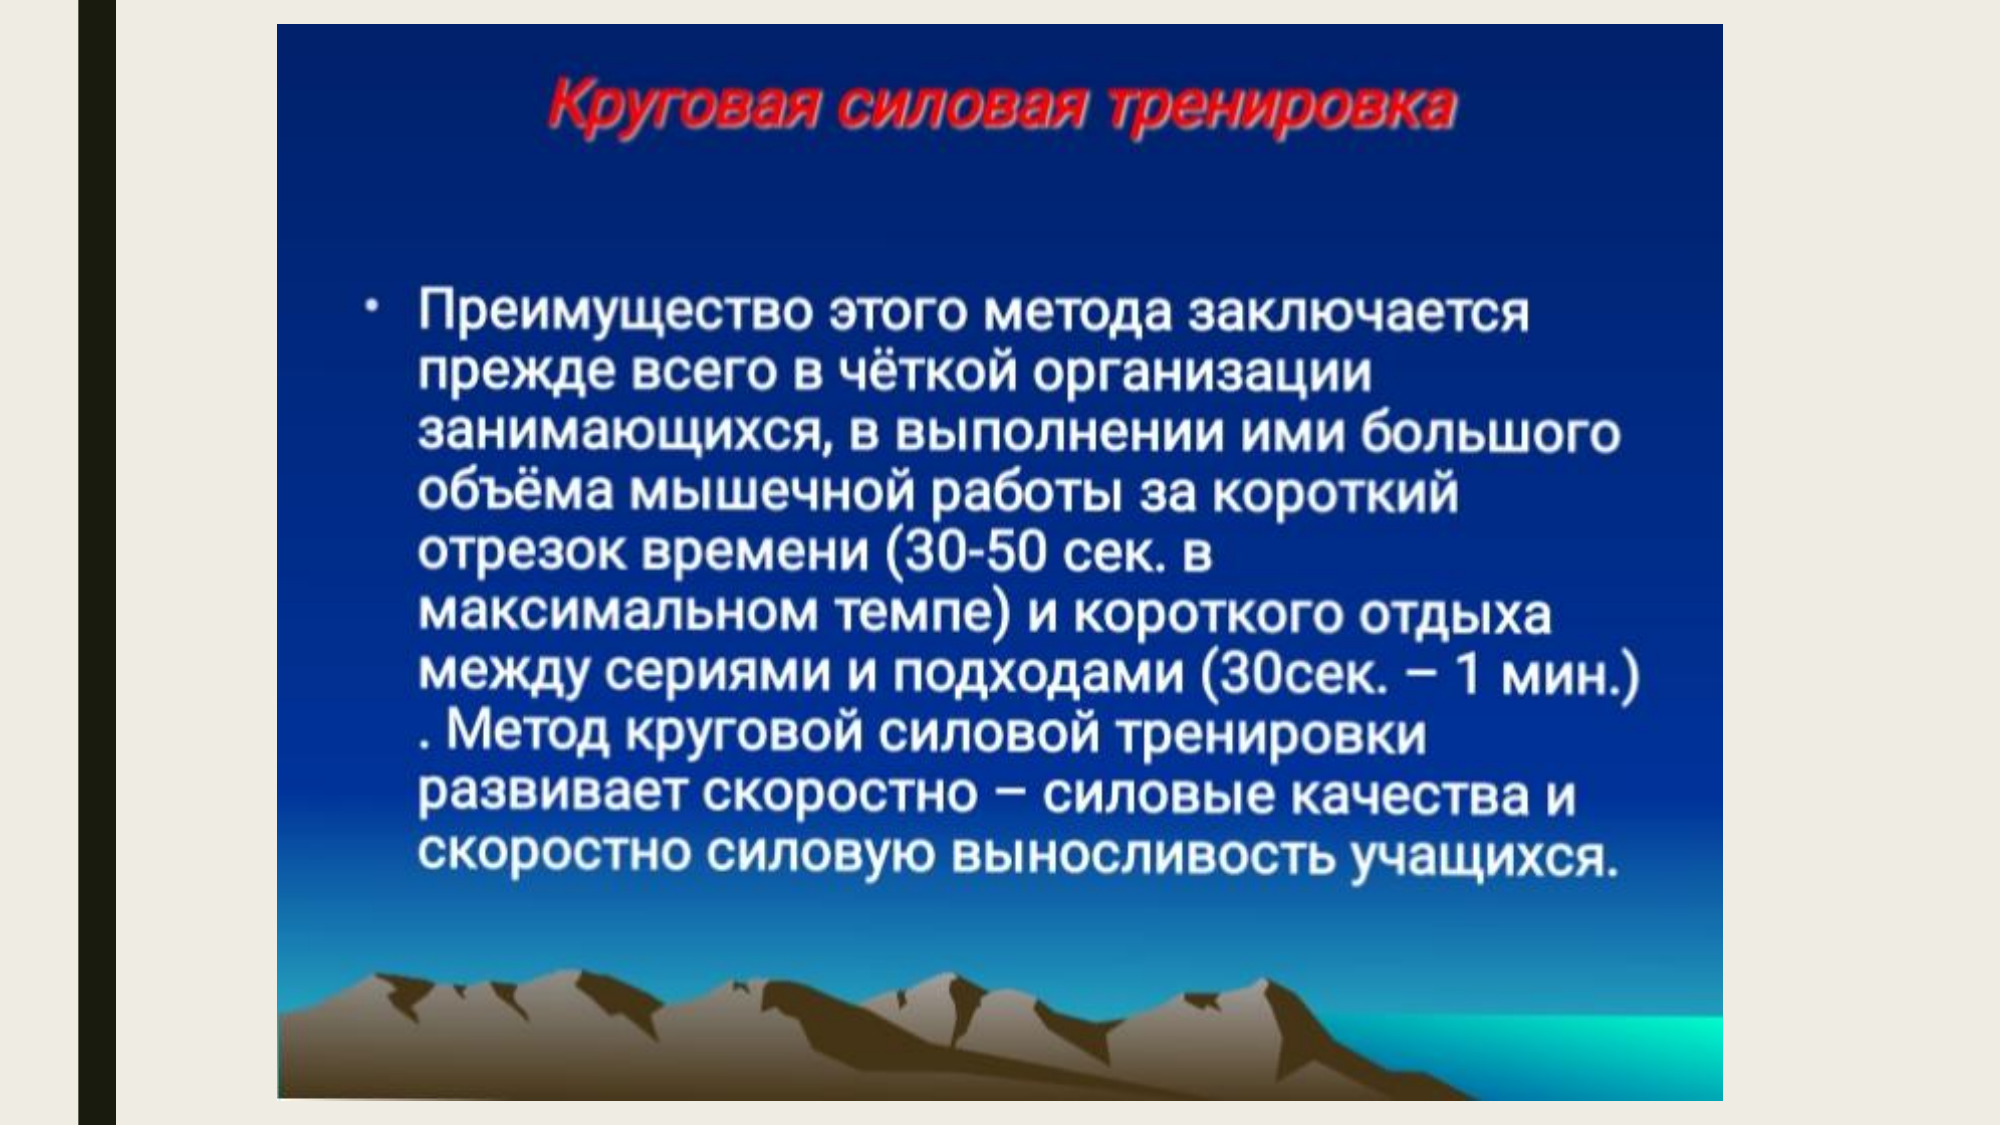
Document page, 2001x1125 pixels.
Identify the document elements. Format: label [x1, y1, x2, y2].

list [277, 24, 1723, 1101]
